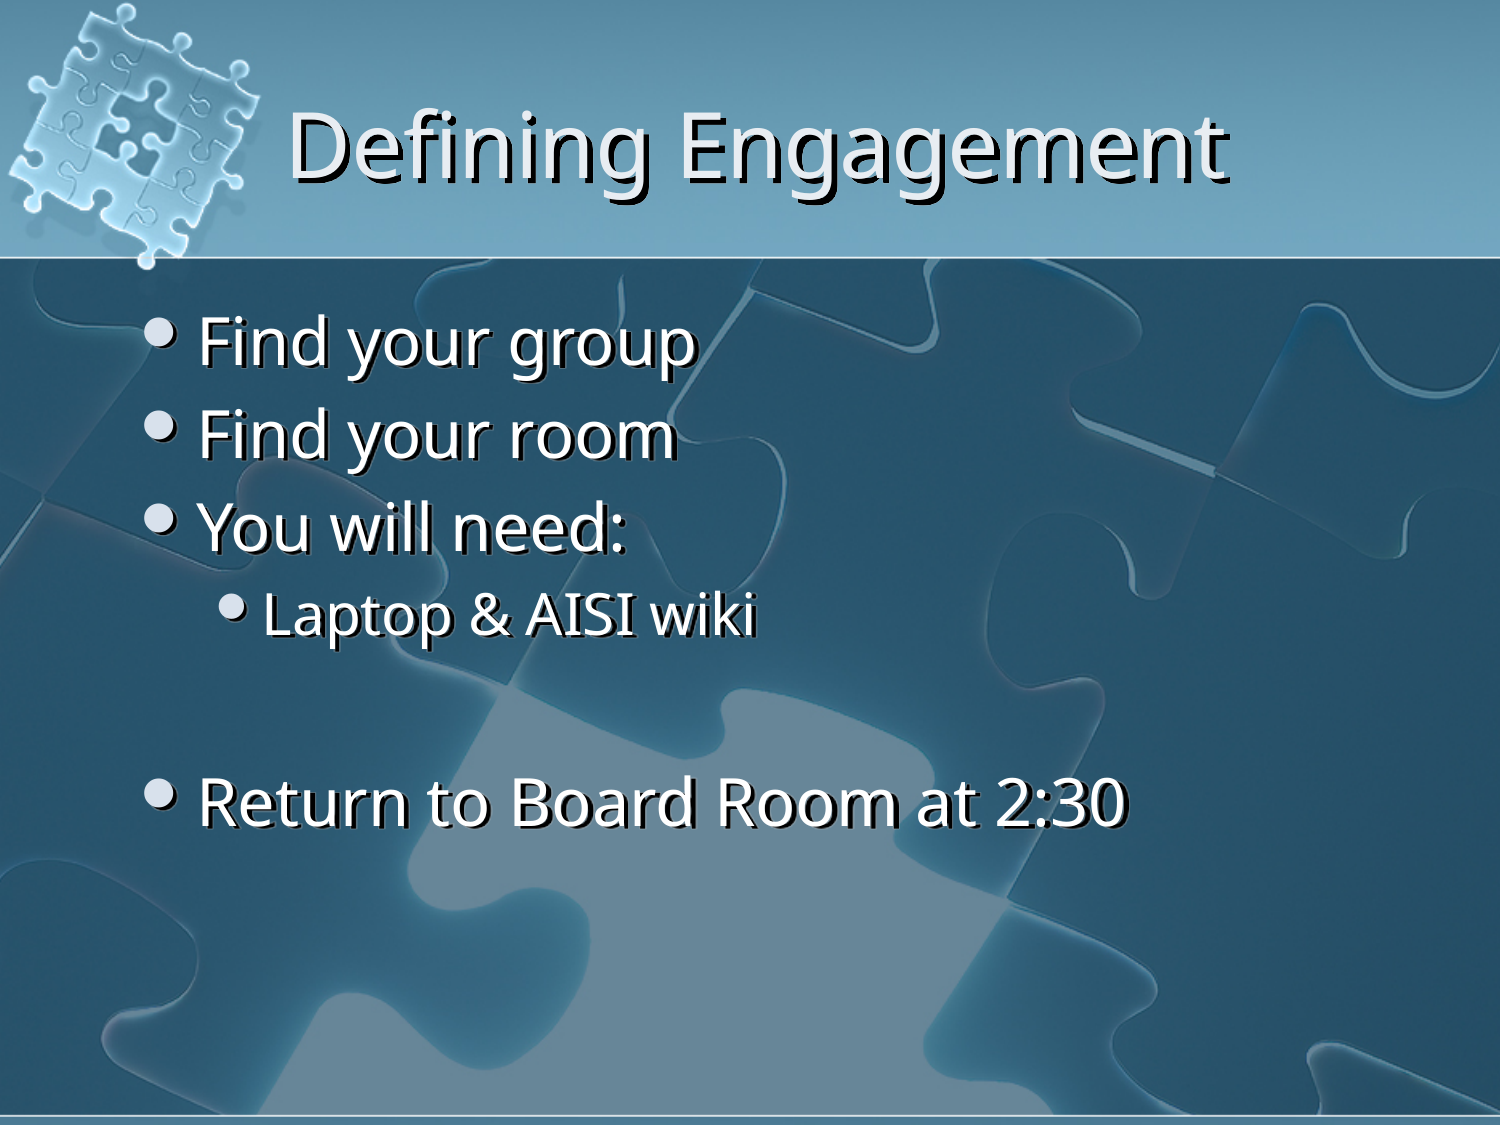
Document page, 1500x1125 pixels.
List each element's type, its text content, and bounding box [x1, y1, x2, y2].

list Find your group Find your room You will need: Laptop & AISI wiki Return to Board Room at 2:30 [124, 290, 1388, 1071]
title Defining Engagement [124, 54, 1388, 230]
picture [0, 0, 1500, 1125]
